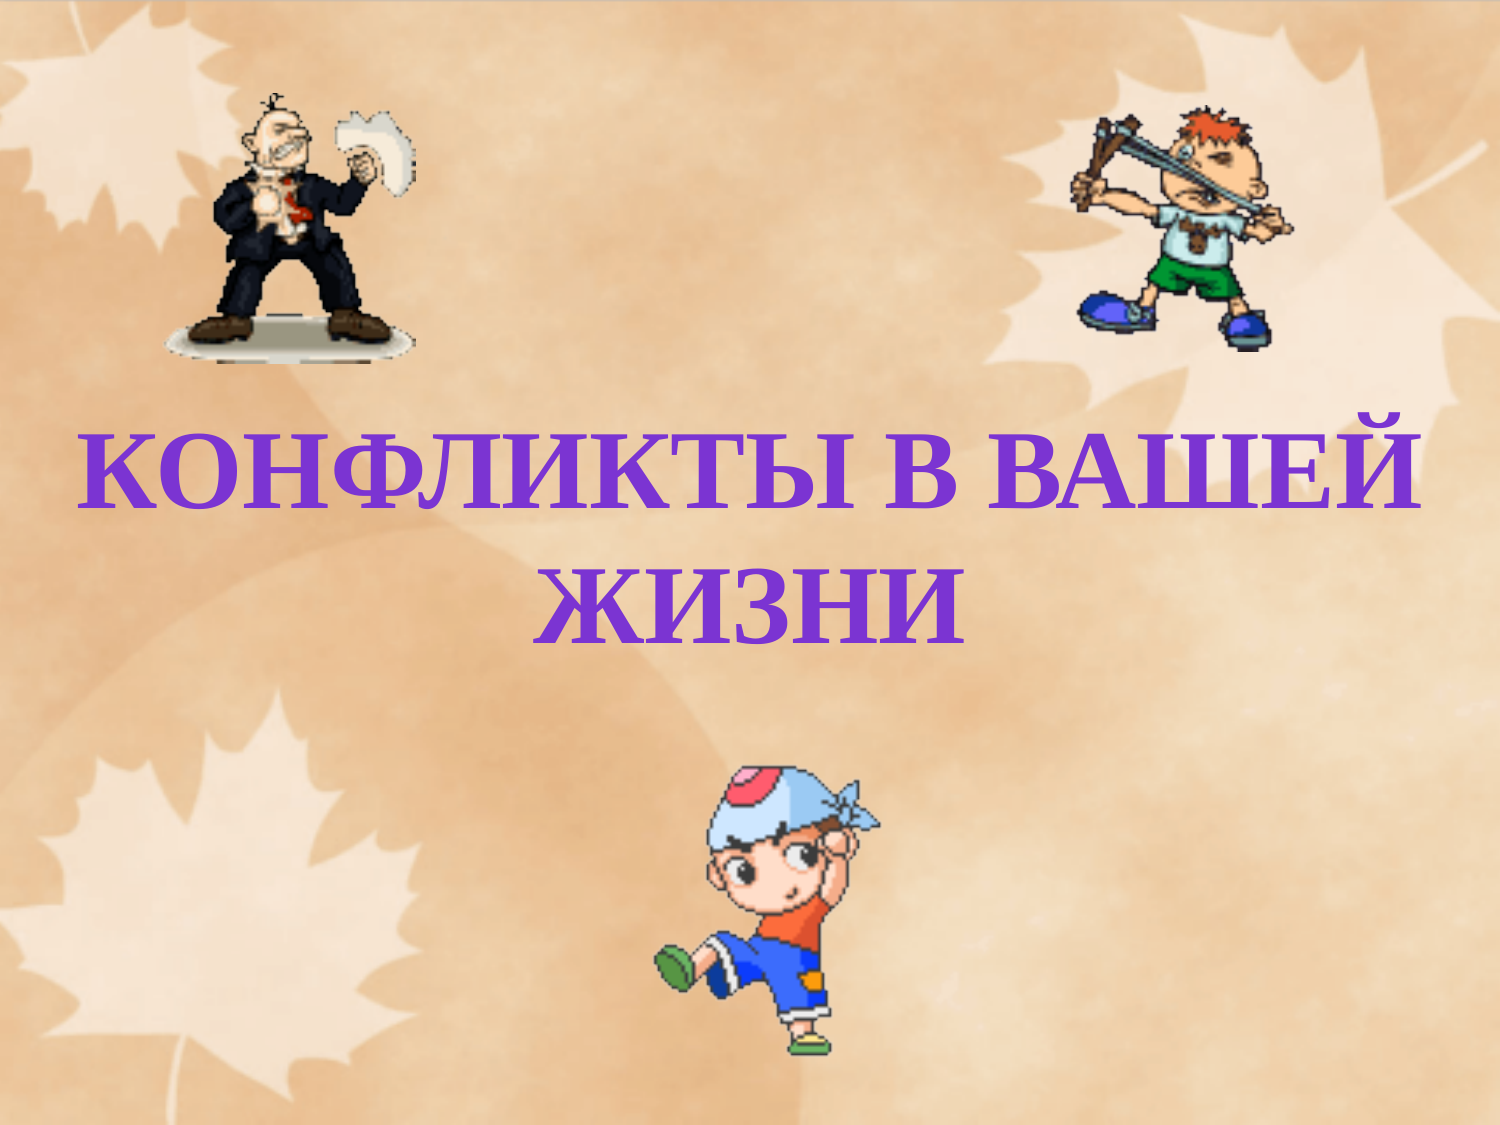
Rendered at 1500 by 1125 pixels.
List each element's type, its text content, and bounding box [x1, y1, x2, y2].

title Конфликты в вашей жизни [0, 410, 1500, 652]
picture [0, 652, 1500, 1125]
picture [0, 0, 1500, 410]
